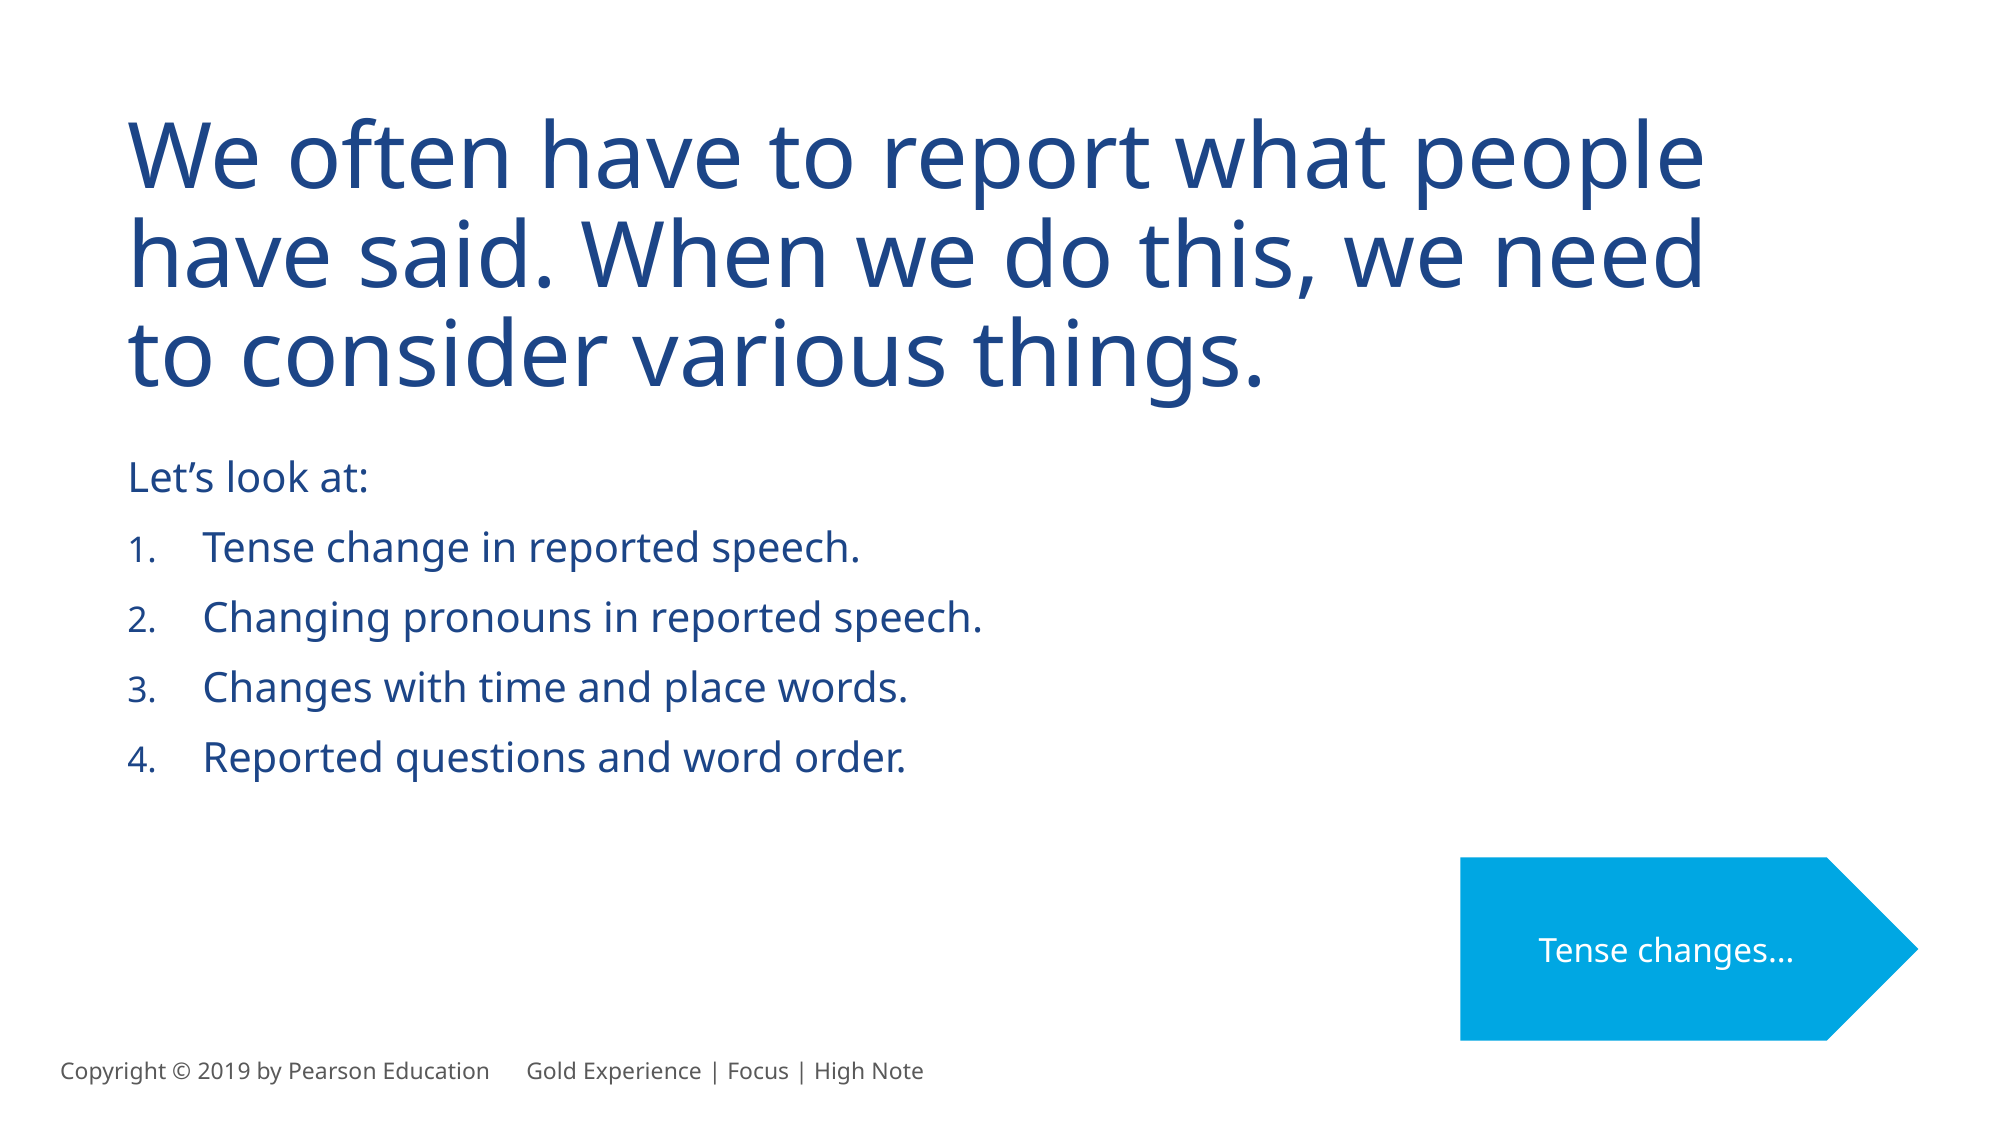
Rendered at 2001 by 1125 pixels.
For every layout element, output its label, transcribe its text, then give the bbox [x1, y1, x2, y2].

footer Copyright © 2019 by Pearson Education Gold Experience | Focus | High Note [45, 1040, 1084, 1101]
list Let’s look at: Tense change in reported speech. Changing pronouns in reported speech. Changes with time and place words. Reported questions and word order. [112, 449, 1763, 822]
title We often have to report what people have said. When we do this, we need to consider various things. [112, 125, 1763, 390]
text_box Tense changes… [1458, 855, 1921, 1043]
